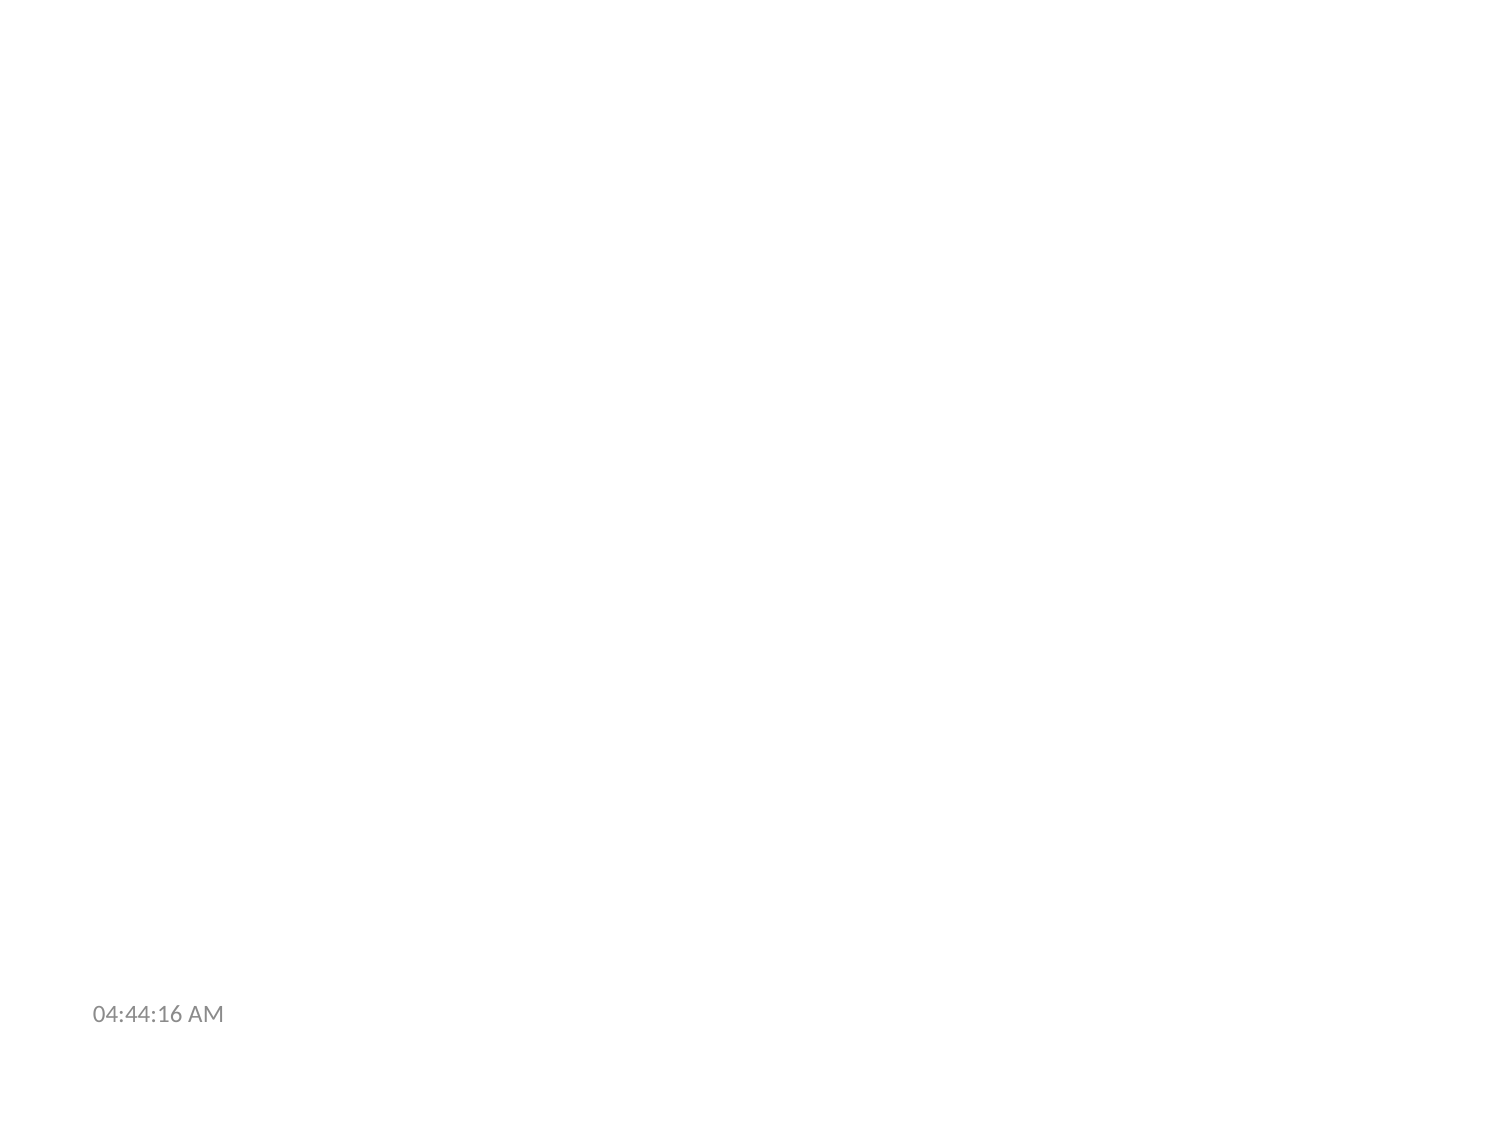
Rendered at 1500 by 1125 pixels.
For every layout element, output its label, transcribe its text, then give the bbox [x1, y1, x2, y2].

text_box 3:35:09 PM [77, 982, 428, 1043]
